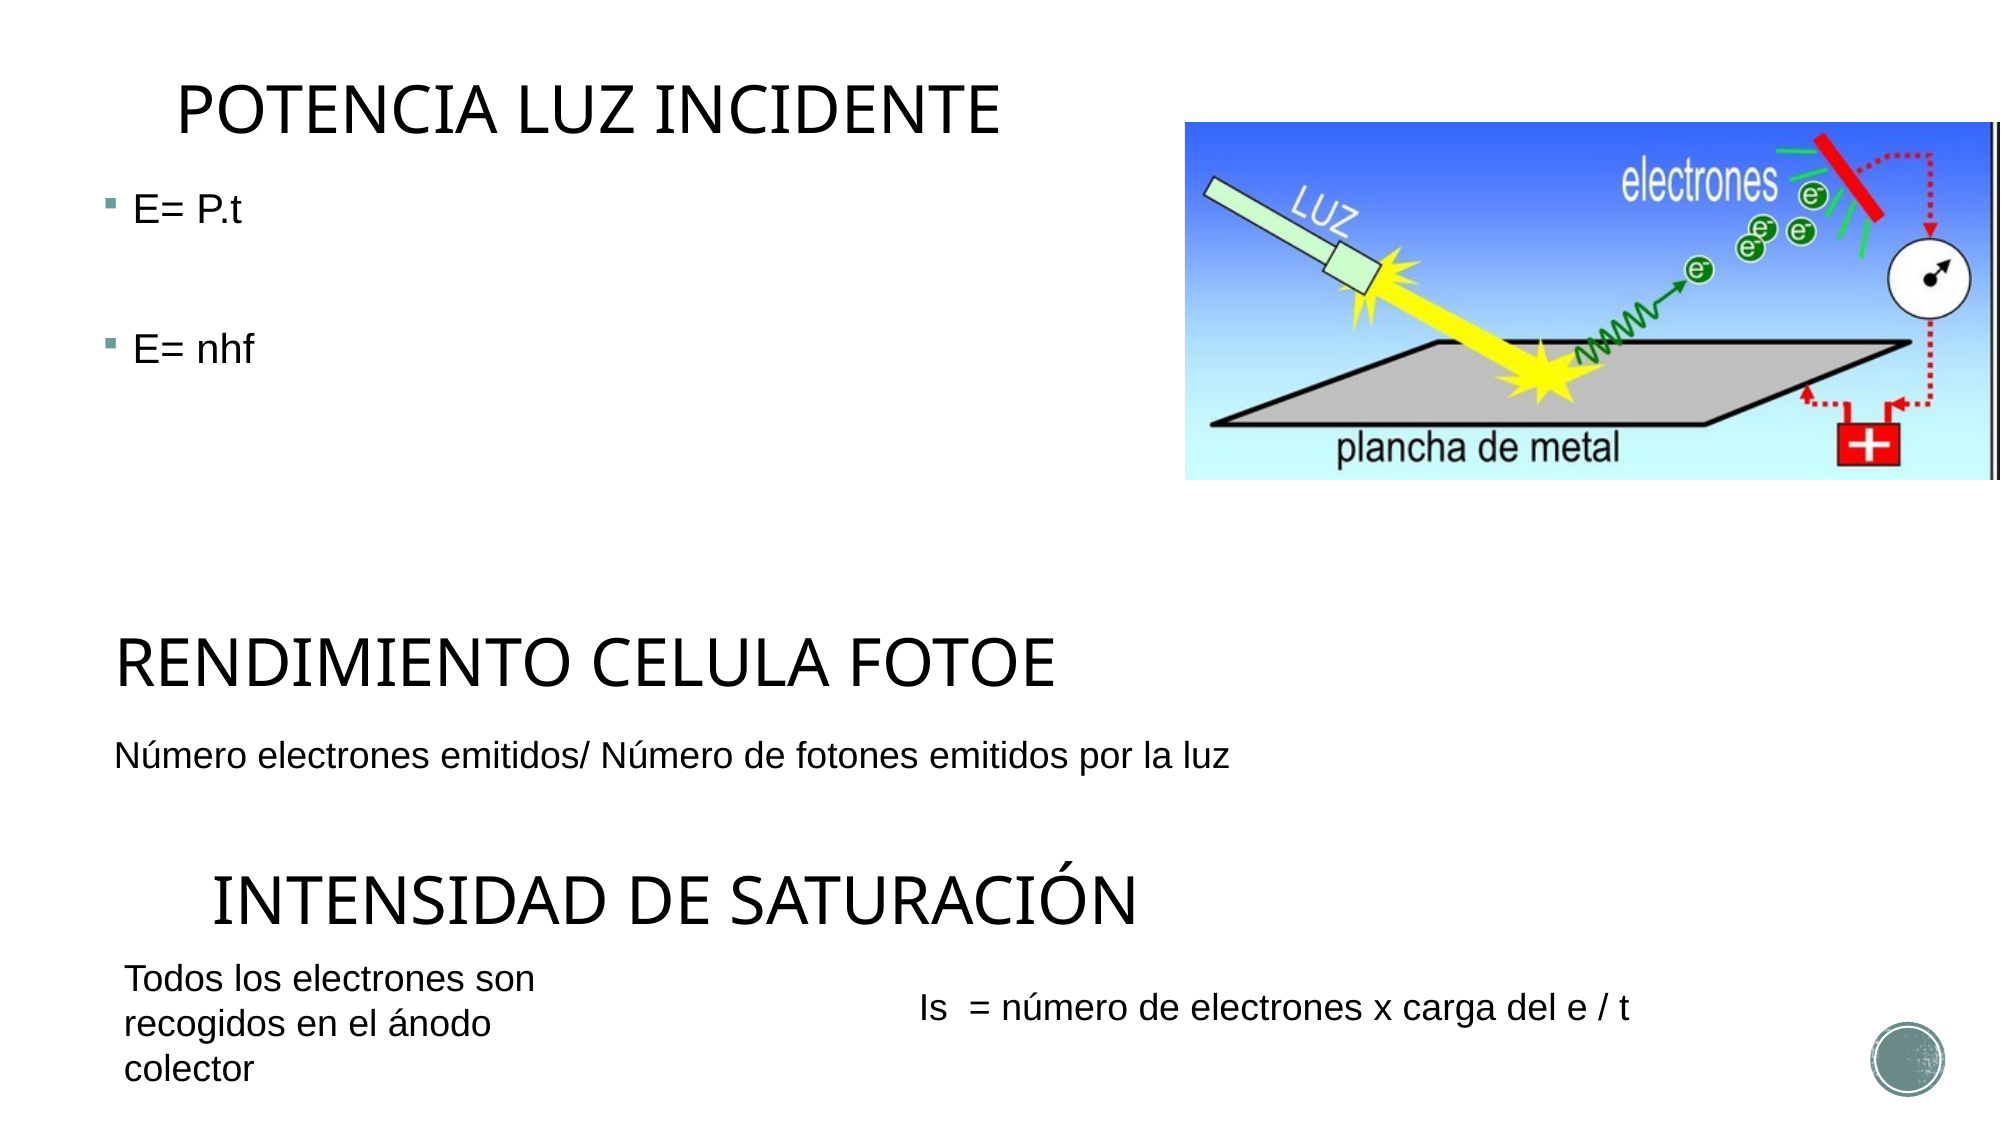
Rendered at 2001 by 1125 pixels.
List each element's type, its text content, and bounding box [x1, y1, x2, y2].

text_box Número electrones emitidos/ Número de fotones emitidos por la luz [99, 723, 1323, 784]
text_box Todos los electrones son recogidos en el ánodo colector [109, 946, 640, 1096]
title RENDIMIENTO CELULA FOTOE [99, 532, 1750, 797]
list E= P.t E= nhf [87, 180, 349, 403]
text_box POTENCIA LUZ INCIDENTE [160, 59, 1019, 154]
text_box INTENSIDAD DE SATURACIÓN [198, 850, 1157, 945]
text_box Is = número de electrones x carga del e / t [904, 975, 1668, 1036]
picture [1187, 123, 2000, 480]
